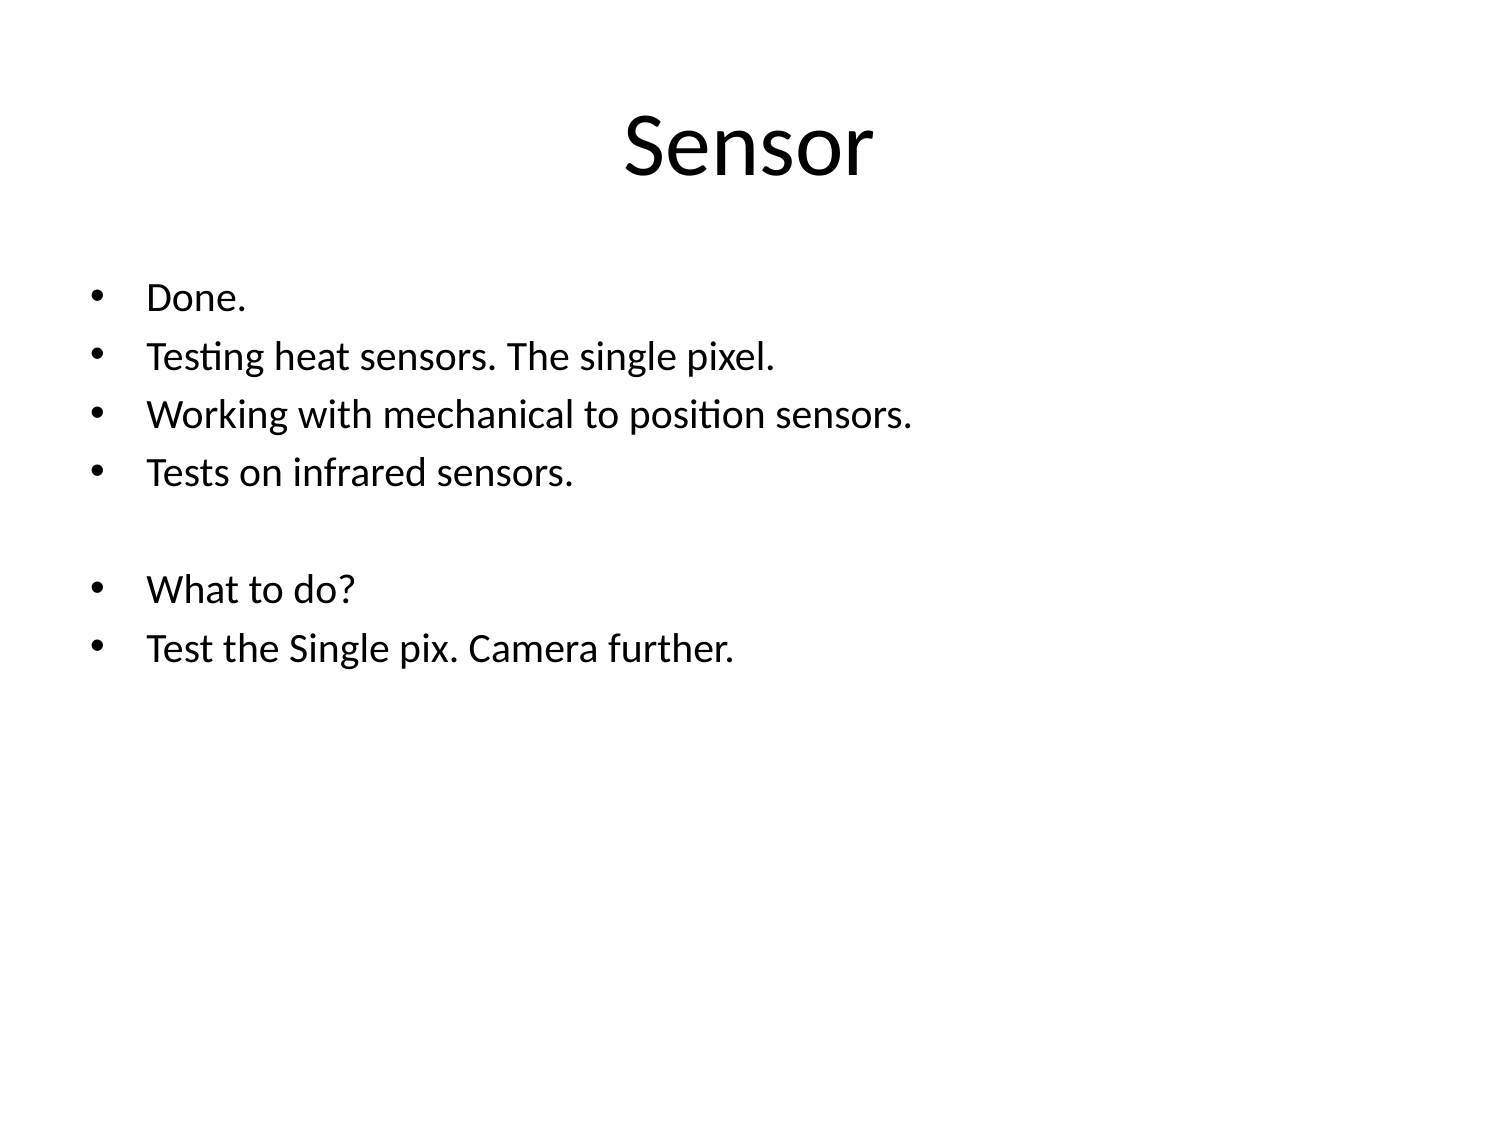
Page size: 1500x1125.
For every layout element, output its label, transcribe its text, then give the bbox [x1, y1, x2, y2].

title Sensor [75, 45, 1425, 233]
list Done. Testing heat sensors. The single pixel. Working with mechanical to position sensors. Tests on infrared sensors. What to do? Test the Single pix. Camera further. [75, 262, 1425, 1005]
